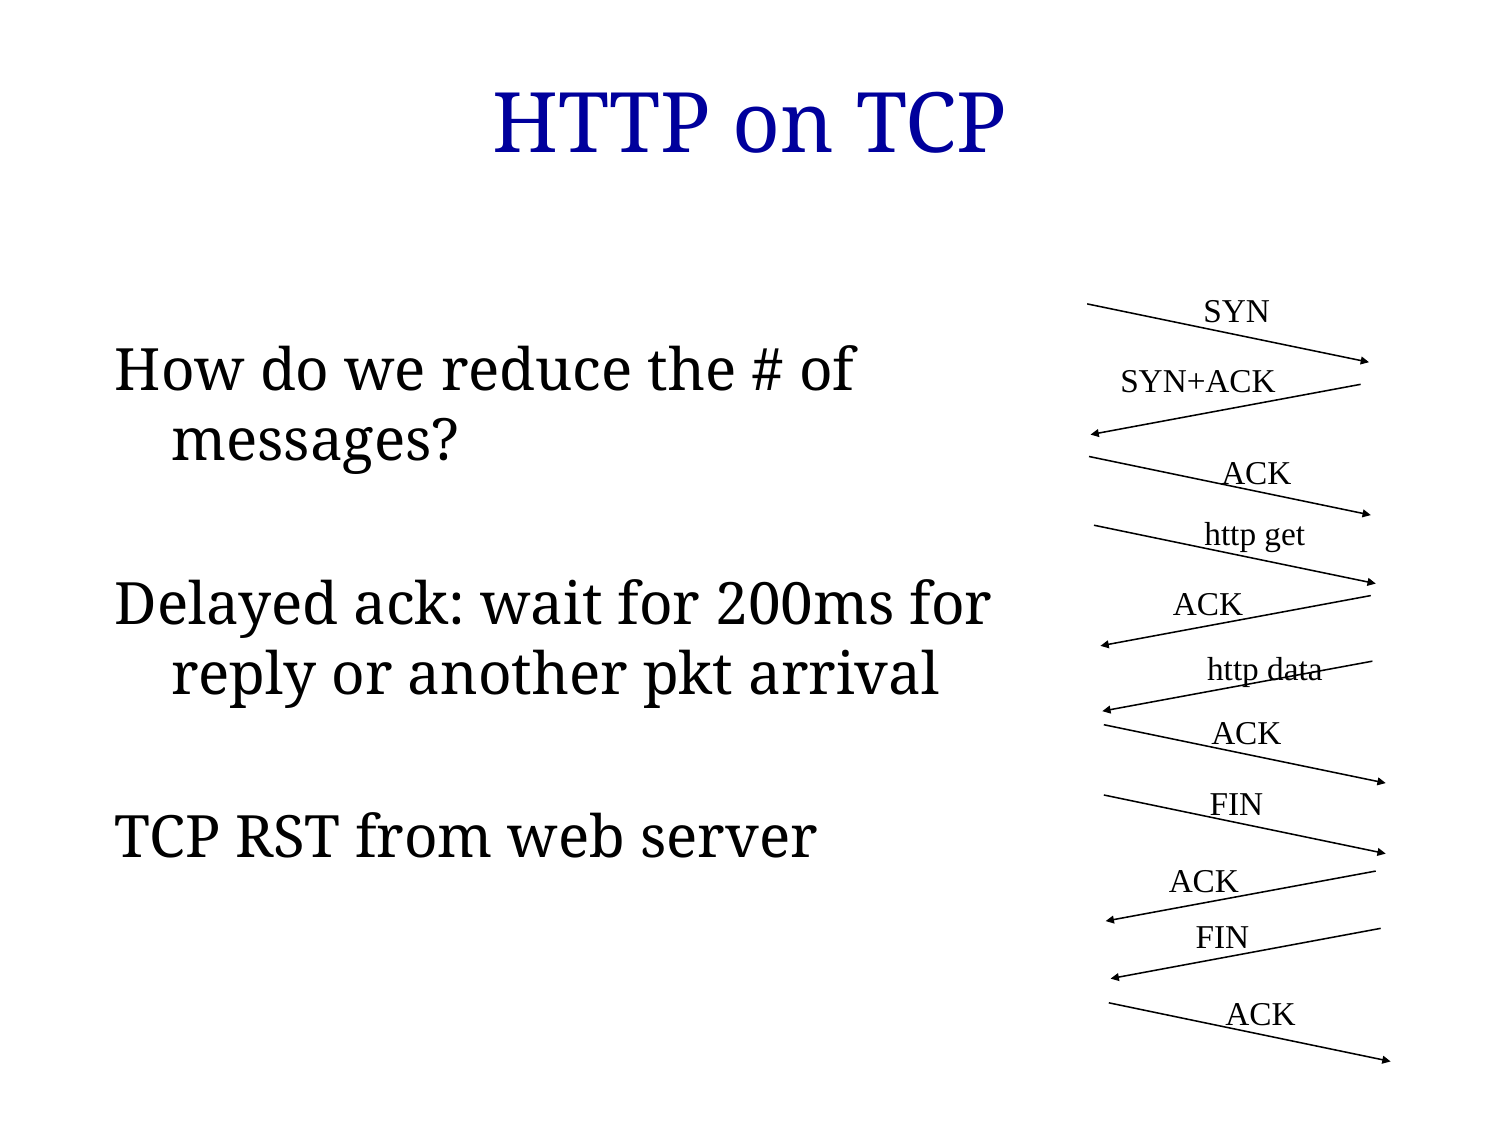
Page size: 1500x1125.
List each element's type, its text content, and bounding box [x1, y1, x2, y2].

text_box ACK [1166, 857, 1277, 893]
text_box http data [1204, 645, 1338, 675]
text_box [1090, 384, 1361, 438]
text_box ACK [1219, 448, 1330, 485]
text_box [1087, 303, 1369, 365]
text_box ACK [1209, 708, 1320, 744]
text_box [1108, 1002, 1391, 1064]
list How do we reduce the # of messages? Delayed ack: wait for 200ms for reply or another pkt arrival TCP RST from web server [99, 324, 1060, 1001]
text_box [1102, 675, 1299, 714]
text_box SYN+ACK [1118, 356, 1311, 390]
text_box [1100, 616, 1262, 649]
text_box [1225, 485, 1371, 518]
text_box [1093, 525, 1376, 586]
text_box [1110, 949, 1271, 982]
text_box [1103, 724, 1386, 786]
text_box FIN [1193, 912, 1304, 949]
text_box ACK [1170, 580, 1281, 616]
text_box SYN [1201, 287, 1312, 323]
text_box ACK [1223, 990, 1334, 1026]
text_box http get [1202, 510, 1313, 546]
title HTTP on TCP [74, 47, 1426, 191]
text_box [1105, 893, 1258, 924]
text_box FIN [1207, 780, 1318, 816]
text_box [1103, 794, 1386, 857]
